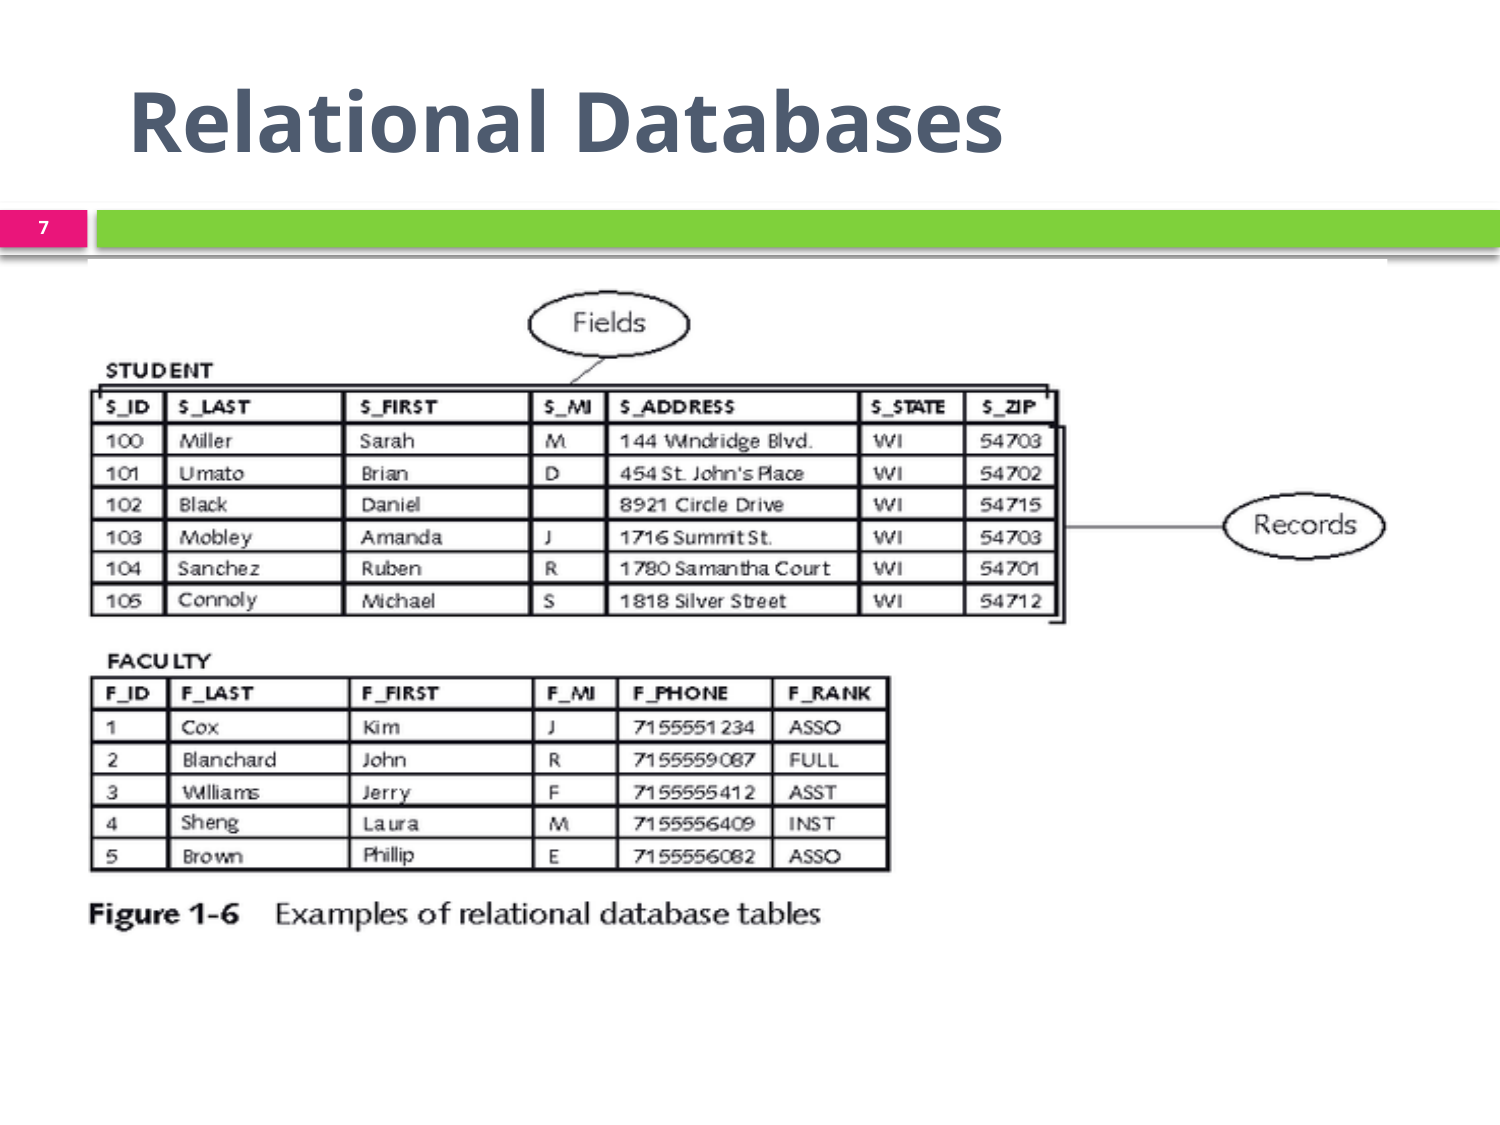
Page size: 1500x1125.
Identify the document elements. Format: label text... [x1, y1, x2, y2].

picture [87, 258, 1388, 1048]
title Relational Databases [112, 24, 1388, 213]
slide_number 7 [0, 208, 88, 249]
